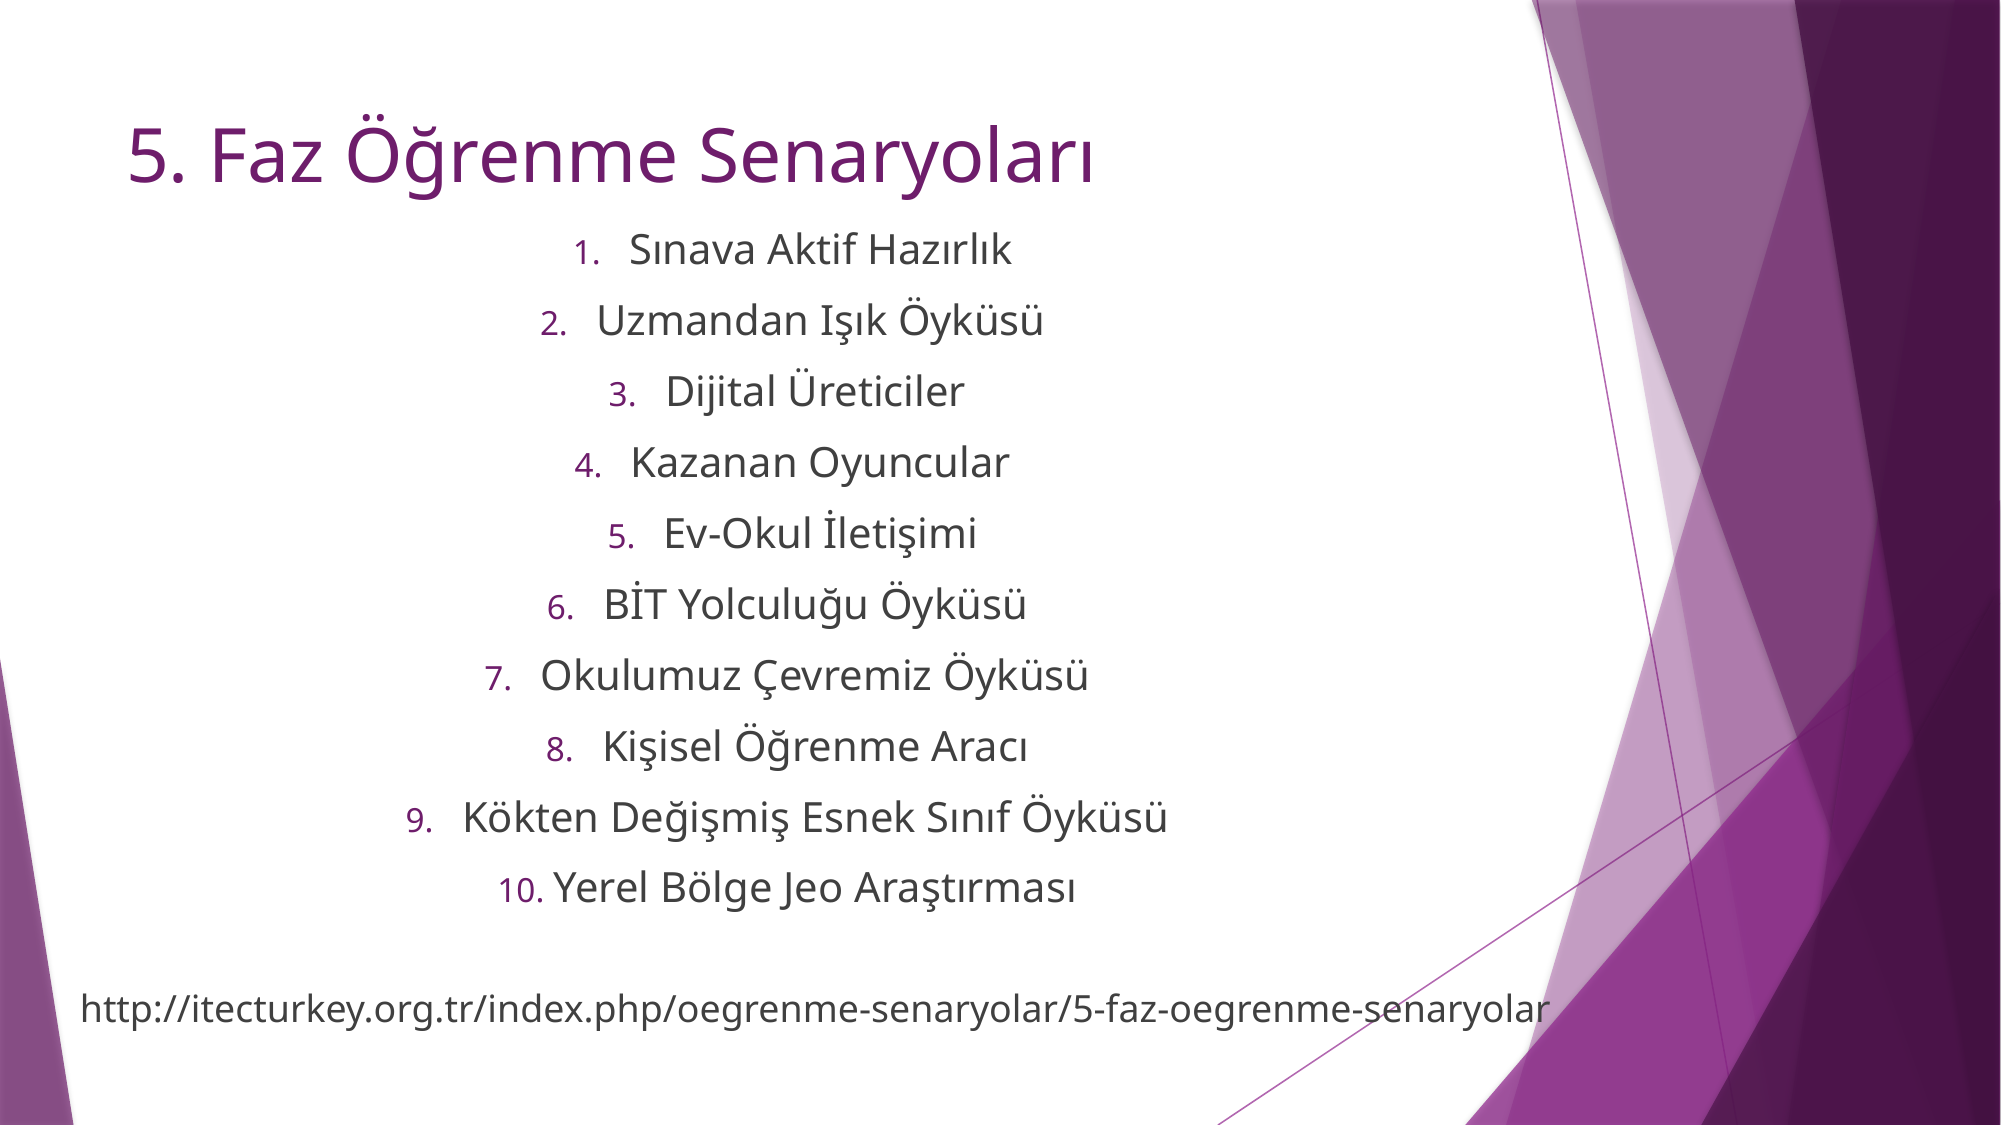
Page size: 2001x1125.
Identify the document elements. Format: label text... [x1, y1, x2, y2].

title 5. Faz Öğrenme Senaryoları [111, 99, 1522, 317]
list http://itecturkey.org.tr/index.php/oegrenme-senaryolar/5-faz-oegrenme-senaryolar [64, 977, 1568, 1117]
text_box Sınava Aktif Hazırlık Uzmandan Işık Öyküsü Dijital Üreticiler Kazanan Oyuncular Ev-Okul İletişimi BİT Yolculuğu Öyküsü Okulumuz Çevremiz Öyküsü Kişisel Öğrenme Aracı Kökten Değişmiş Esnek Sınıf Öyküsü Yerel Bölge Jeo Araştırması [87, 144, 1498, 1073]
